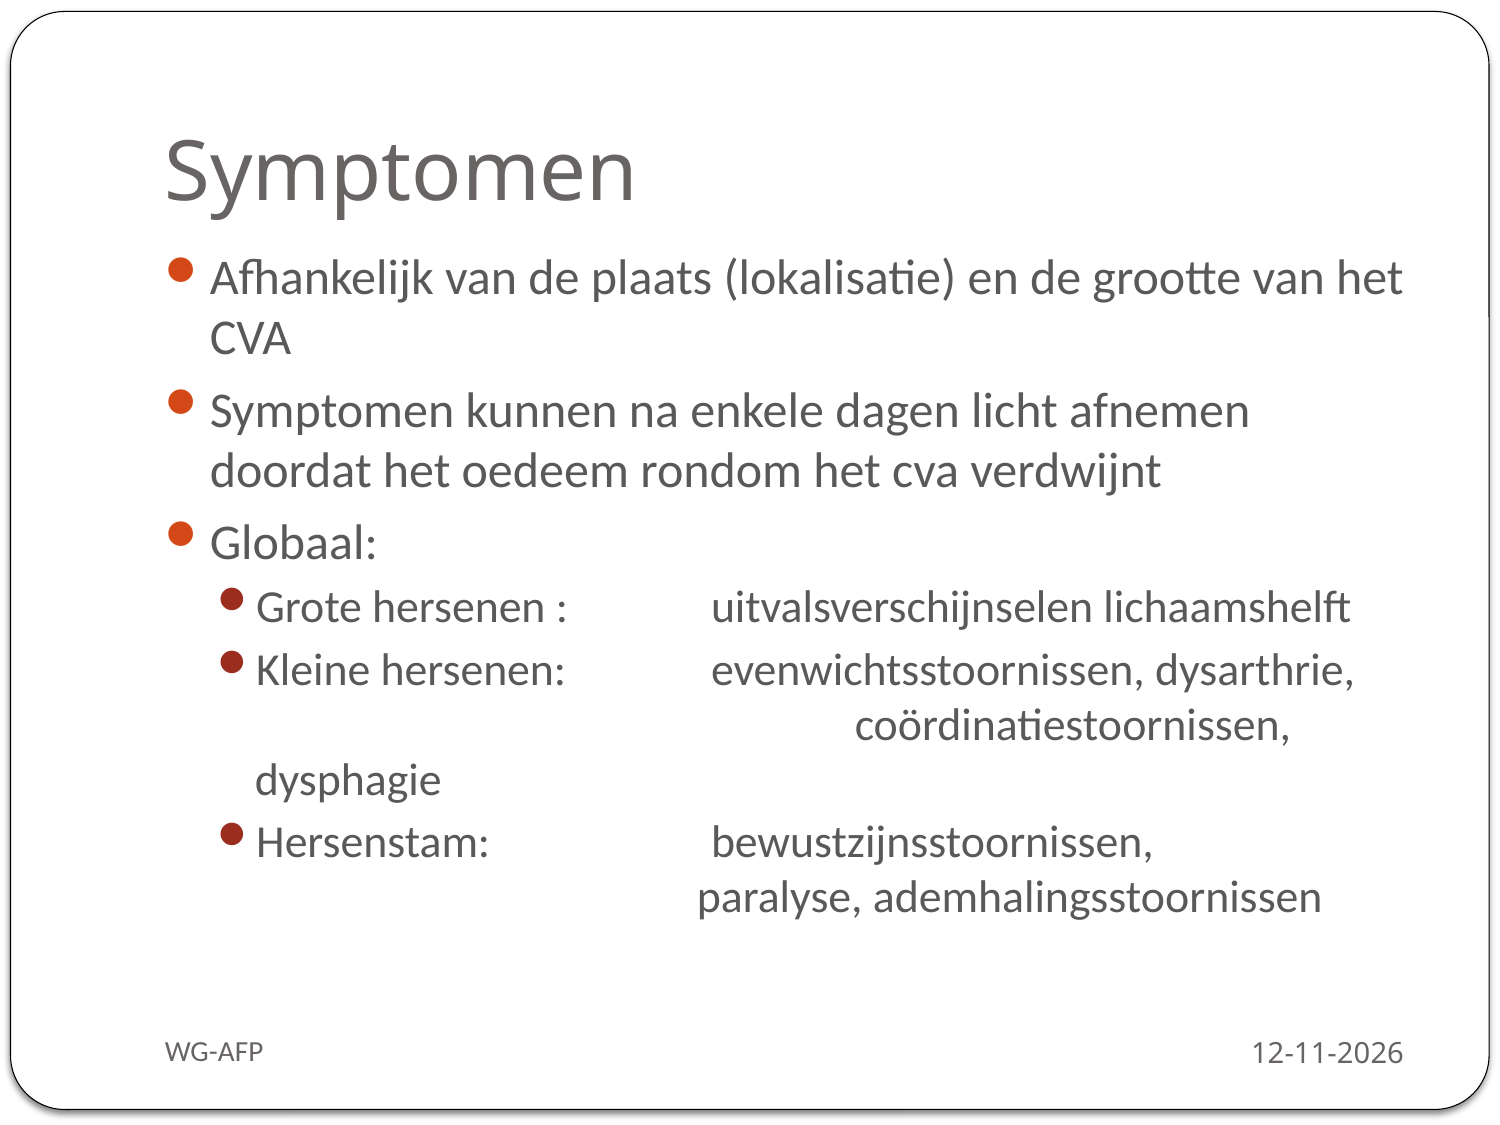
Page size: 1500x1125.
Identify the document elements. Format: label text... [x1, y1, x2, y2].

footer WG-AFP [150, 1012, 800, 1088]
title Symptomen [150, 45, 1425, 233]
list Afhankelijk van de plaats (lokalisatie) en de grootte van het CVA Symptomen kunnen na enkele dagen licht afnemen doordat het oedeem rondom het cva verdwijnt Globaal: Grote hersenen : uitvalsverschijnselen lichaamshelft Kleine hersenen: evenwichtsstoornissen, dysarthrie, coördinatiestoornissen, dysphagie Hersenstam: bewustzijnsstoornissen, paralyse, ademhalingsstoornissen [150, 237, 1425, 988]
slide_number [1012, 1015, 1419, 1094]
